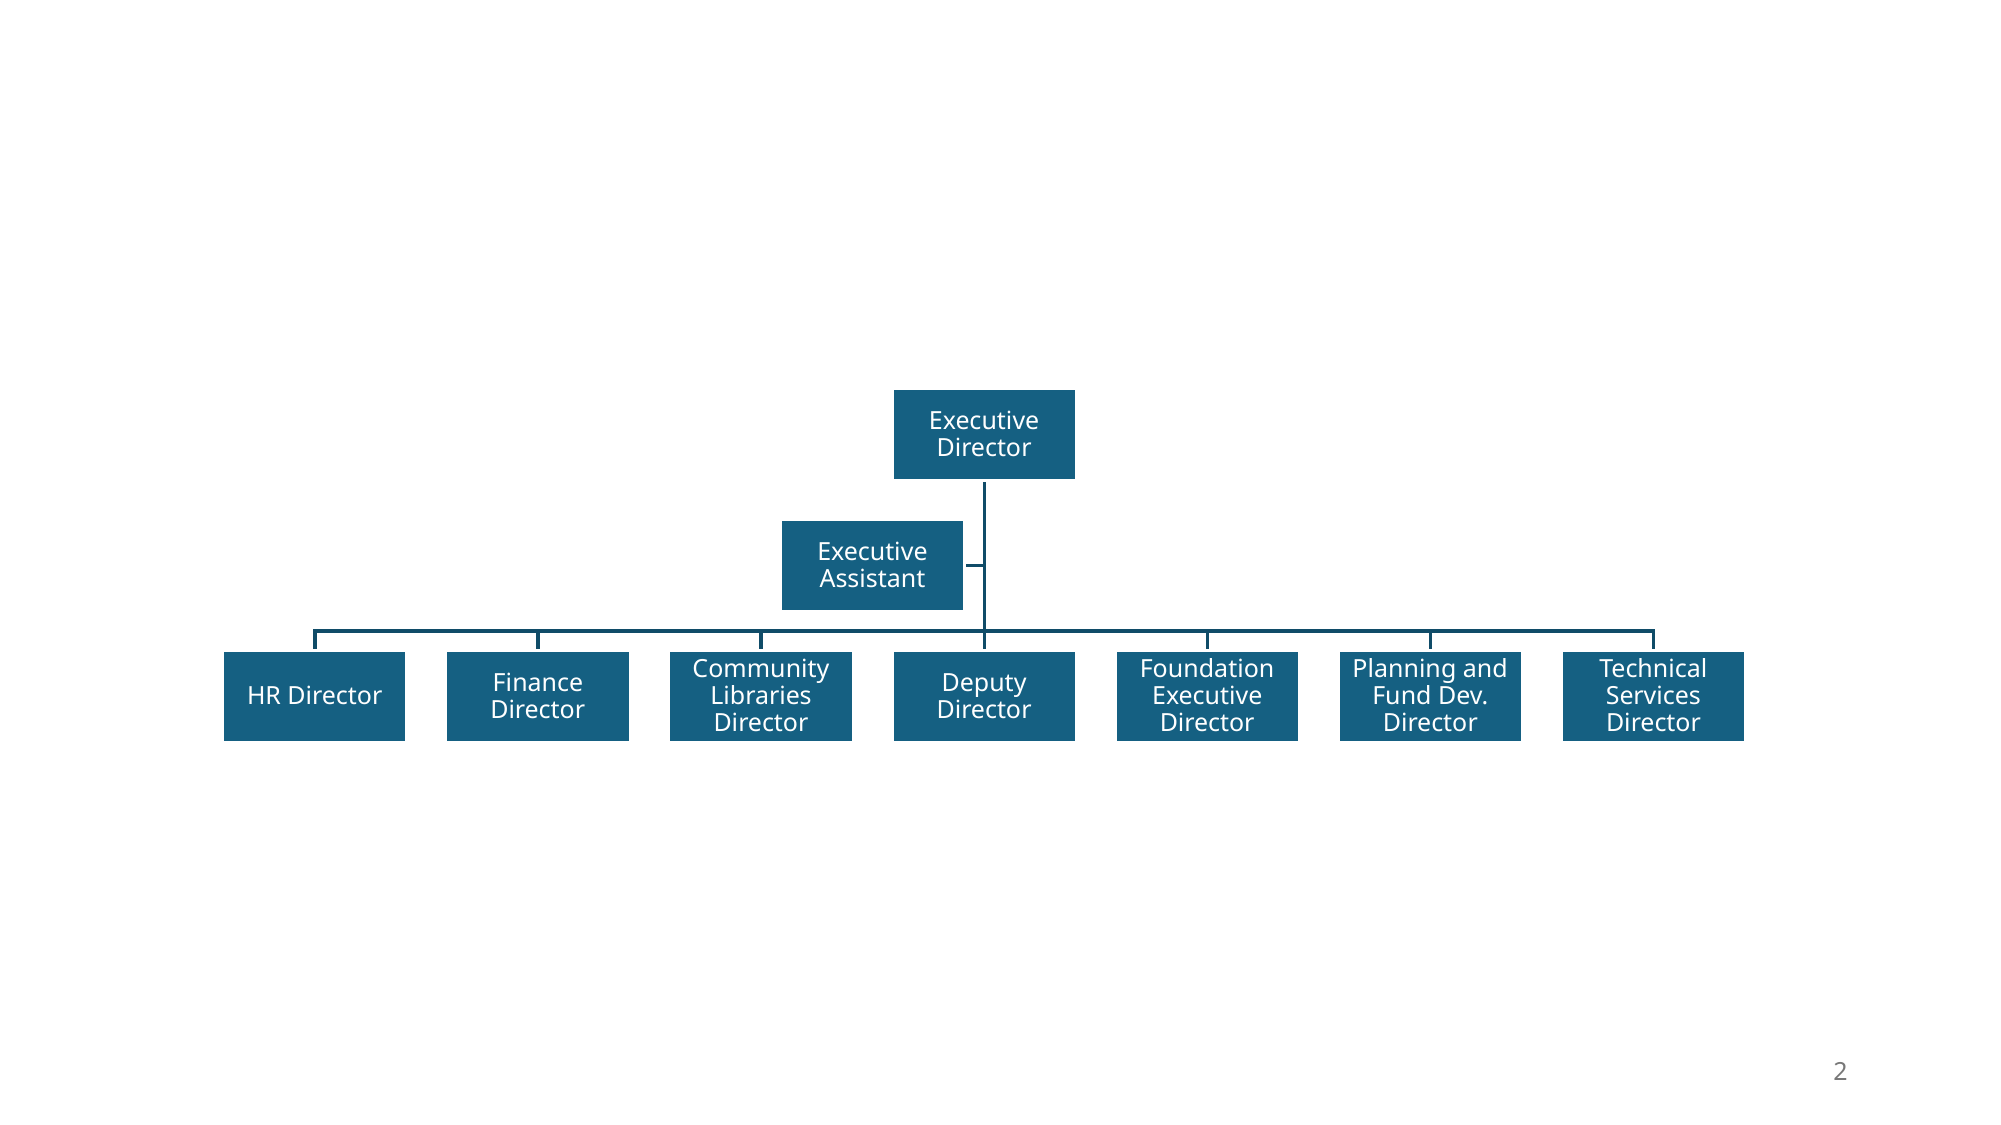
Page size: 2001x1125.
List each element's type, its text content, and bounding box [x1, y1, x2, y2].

slide_number 2 [1412, 1042, 1863, 1103]
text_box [221, 117, 1747, 1014]
